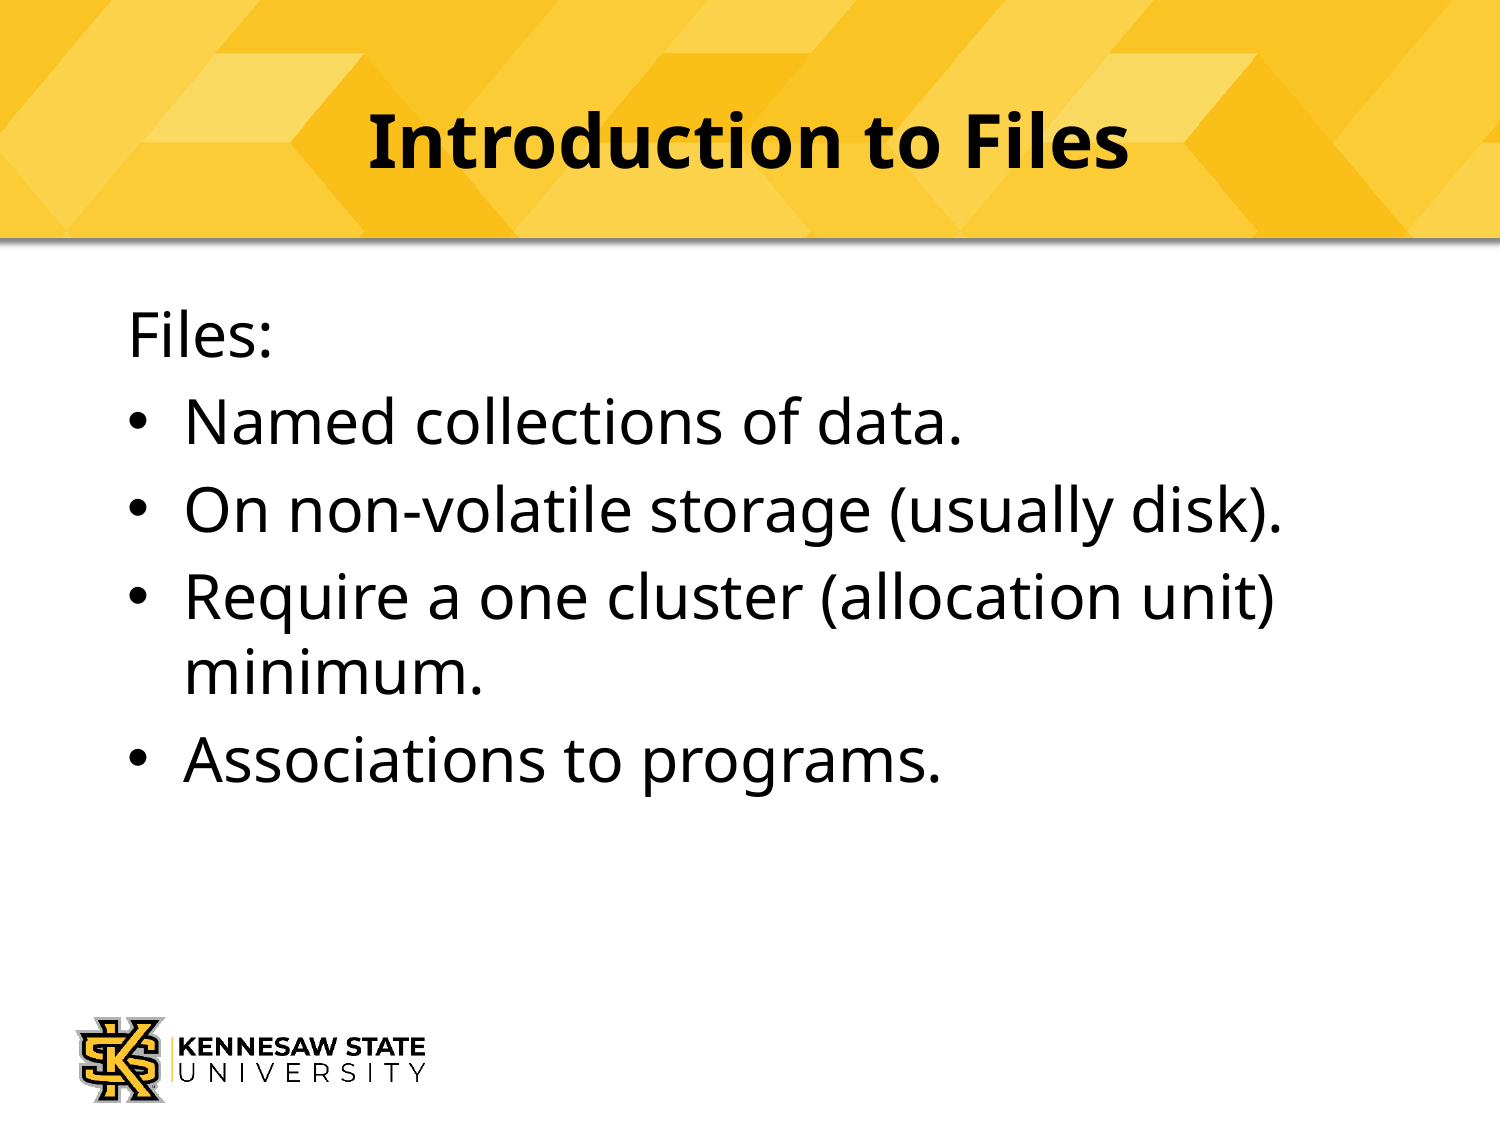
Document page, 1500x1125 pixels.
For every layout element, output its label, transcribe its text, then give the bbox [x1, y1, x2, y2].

picture [75, 1017, 425, 1103]
title Introduction to Files [75, 45, 1425, 233]
list Files: Named collections of data. On non-volatile storage (usually disk). Require a one cluster (allocation unit) minimum. Associations to programs. [112, 287, 1388, 942]
picture [0, 0, 1500, 251]
